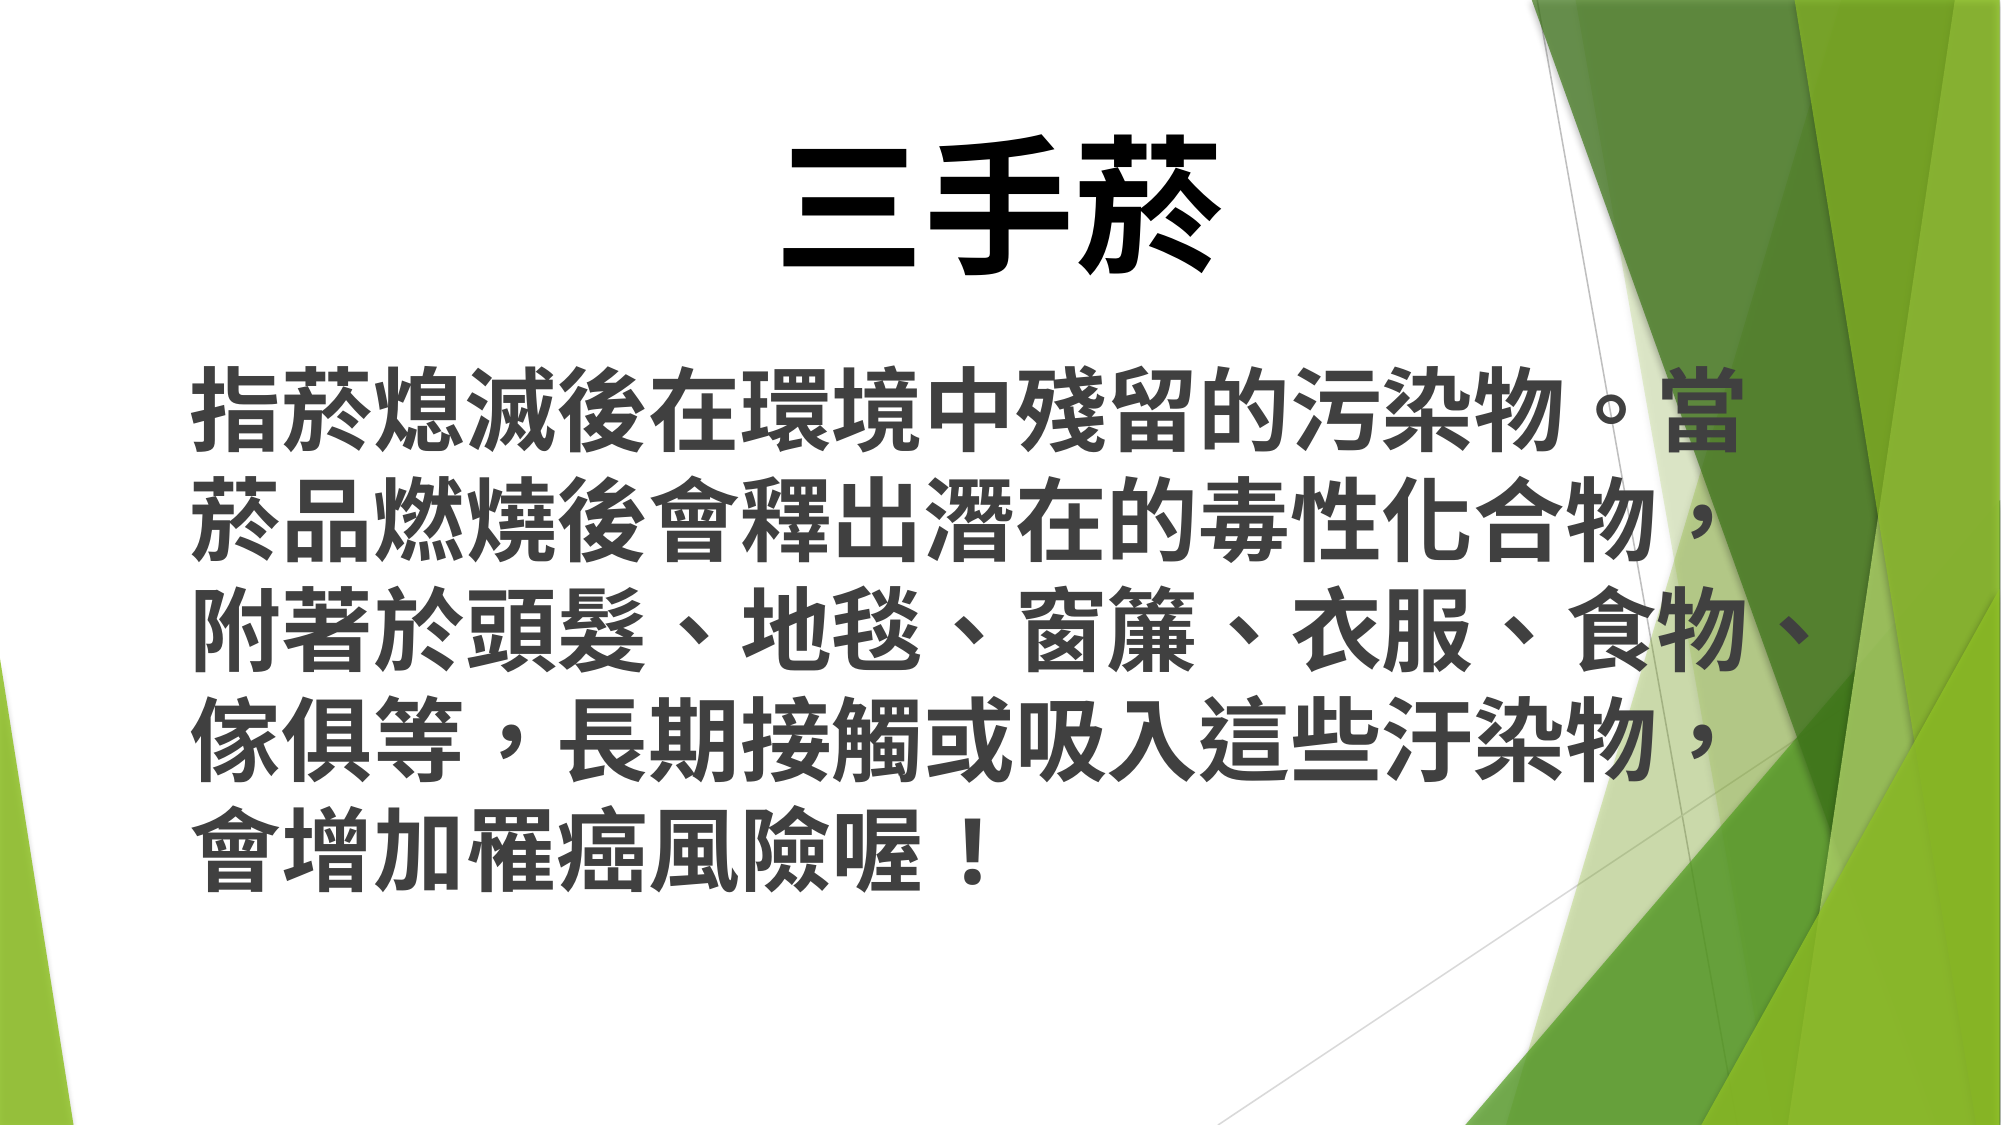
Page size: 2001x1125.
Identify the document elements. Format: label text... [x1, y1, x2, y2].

text_box 指菸熄滅後在環境中殘留的污染物。當菸品燃燒後會釋出潛在的毒性化合物，附著於頭髮、地毯、窗簾、衣服、食物、傢俱等，長期接觸或吸入這些汙染物，會增加罹癌風險喔! [174, 344, 1825, 990]
text_box 三手菸 [174, 105, 1825, 331]
